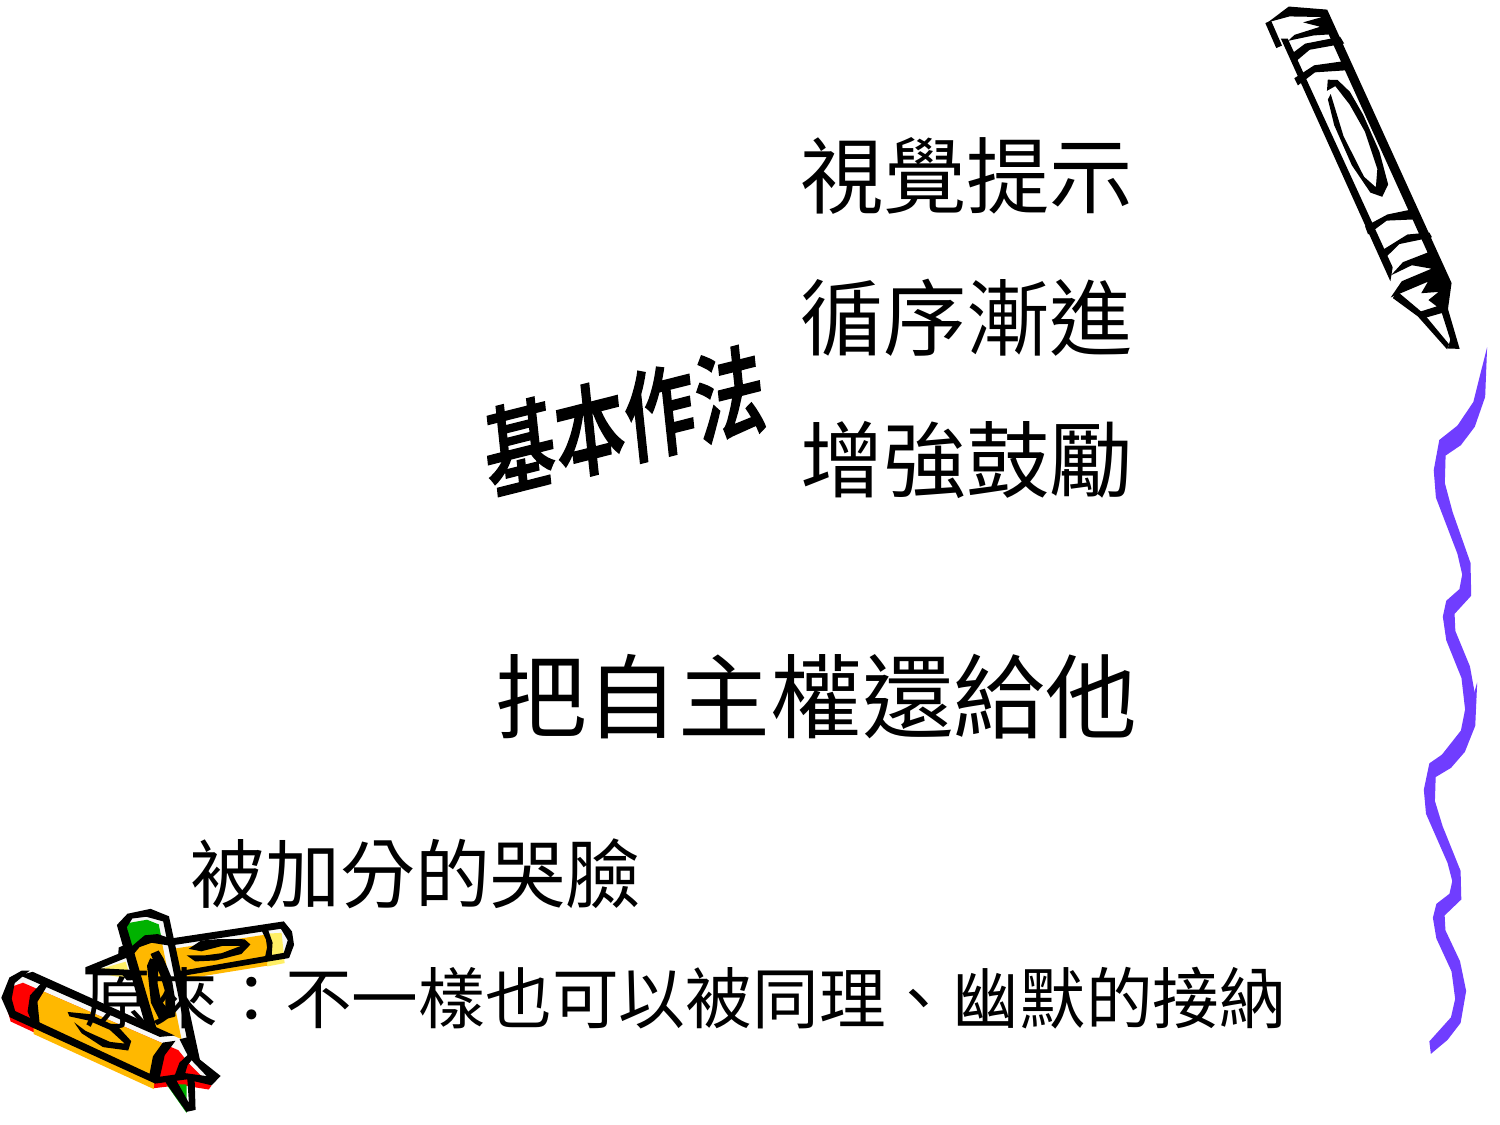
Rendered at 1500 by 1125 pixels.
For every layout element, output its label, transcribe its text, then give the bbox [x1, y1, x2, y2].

text_box 把自主權還給他 [480, 632, 1402, 758]
text_box 被加分的哭臉 [175, 820, 779, 925]
text_box 原來：不一樣也可以被同理、幽默的接納 [70, 949, 1418, 1044]
text_box 視覺提示 循序漸進 增強鼓勵 [785, 117, 1412, 516]
